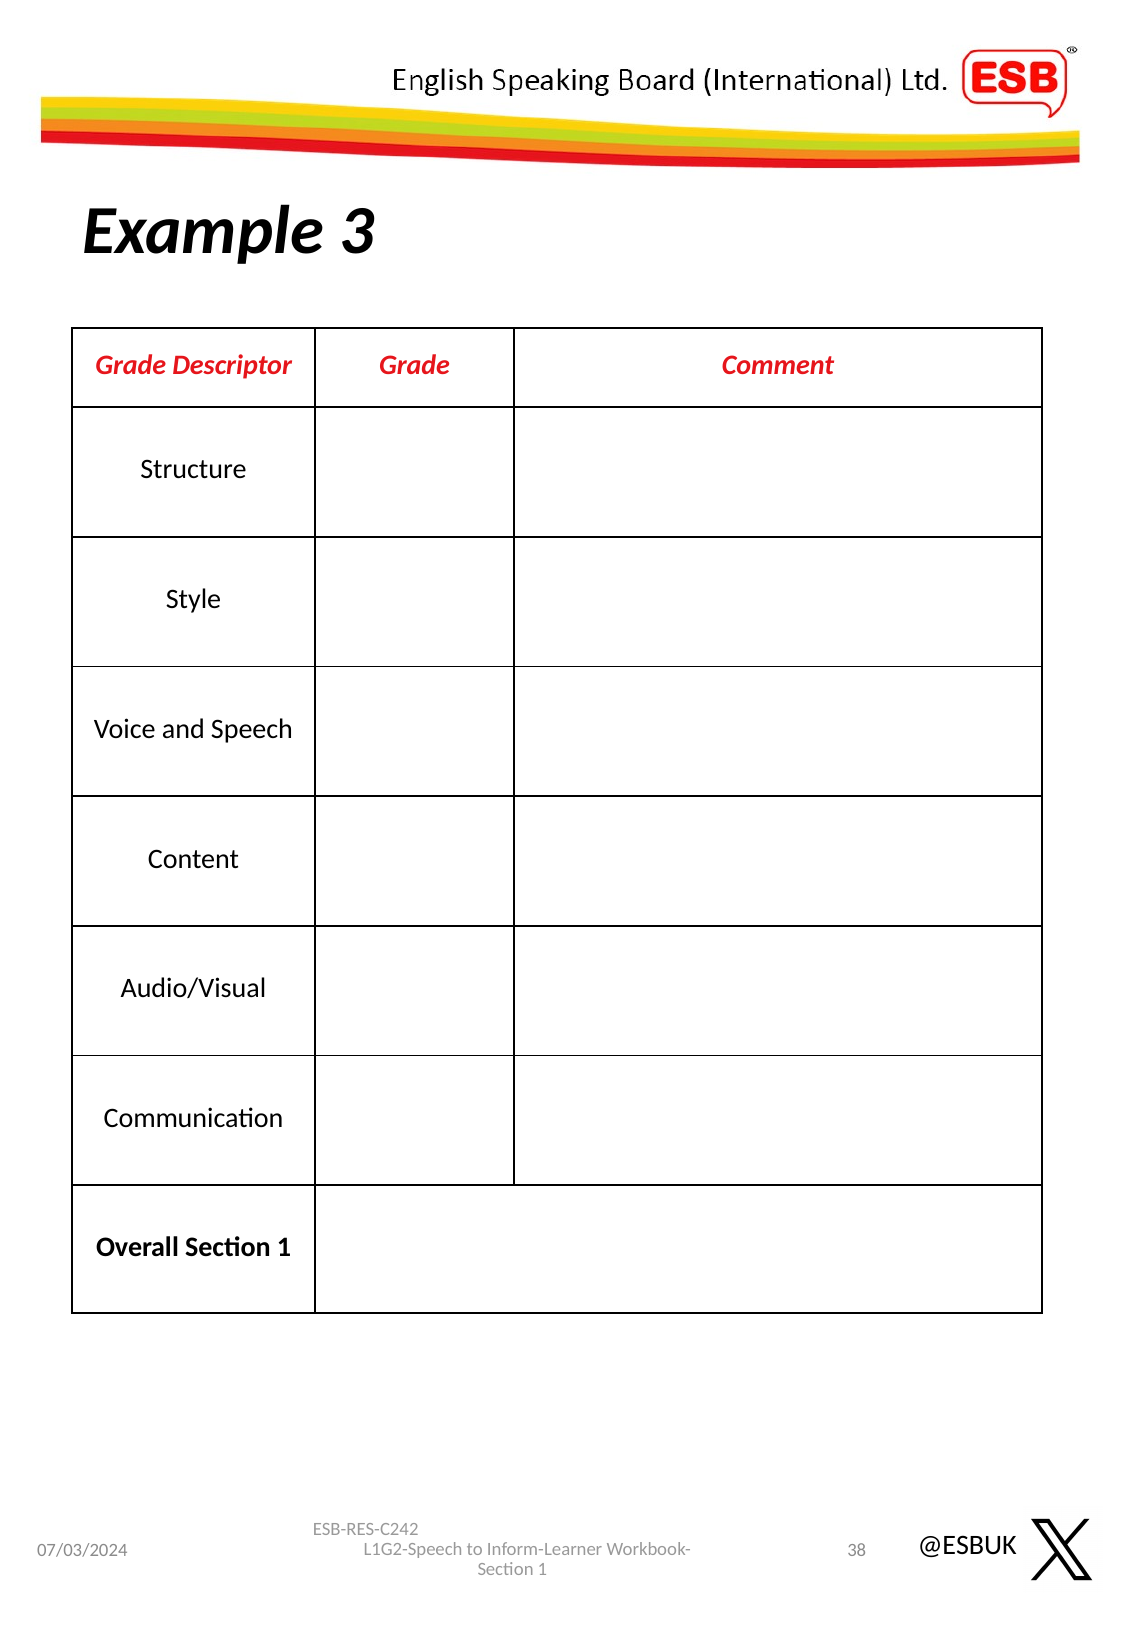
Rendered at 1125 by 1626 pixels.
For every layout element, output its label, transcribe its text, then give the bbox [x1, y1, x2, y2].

table_cell [316, 667, 513, 795]
table_cell [515, 1056, 1041, 1184]
table_cell [515, 927, 1041, 1055]
table_cell [316, 408, 513, 536]
table_cell [515, 667, 1041, 795]
table_cell Style [73, 538, 314, 666]
table_cell Overall Section 1 [73, 1186, 314, 1312]
table_header Comment [515, 329, 1041, 406]
title Example 3 [67, 184, 1038, 279]
picture [1022, 1506, 1103, 1593]
table_header Grade Descriptor [73, 329, 314, 406]
table_cell [316, 797, 513, 925]
slide_number 38 [697, 1506, 882, 1593]
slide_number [22, 1506, 276, 1593]
picture [0, 1, 1125, 234]
table_cell [515, 797, 1041, 925]
table_cell Structure [73, 408, 314, 536]
table_cell Content [73, 797, 314, 925]
footer ESB-RES-C242 L1G2-Speech to Inform-Learner Workbook-Section 1 [296, 1506, 697, 1593]
table_cell Voice and Speech [73, 667, 314, 795]
table_cell [316, 927, 513, 1055]
table_cell [316, 1186, 1041, 1312]
table_cell [515, 408, 1041, 536]
table_header Grade [316, 329, 513, 406]
table_cell Communication [73, 1056, 314, 1184]
table_cell [515, 538, 1041, 666]
table_cell Audio/Visual [73, 927, 314, 1055]
table_cell [316, 538, 513, 666]
table_cell [316, 1056, 513, 1184]
